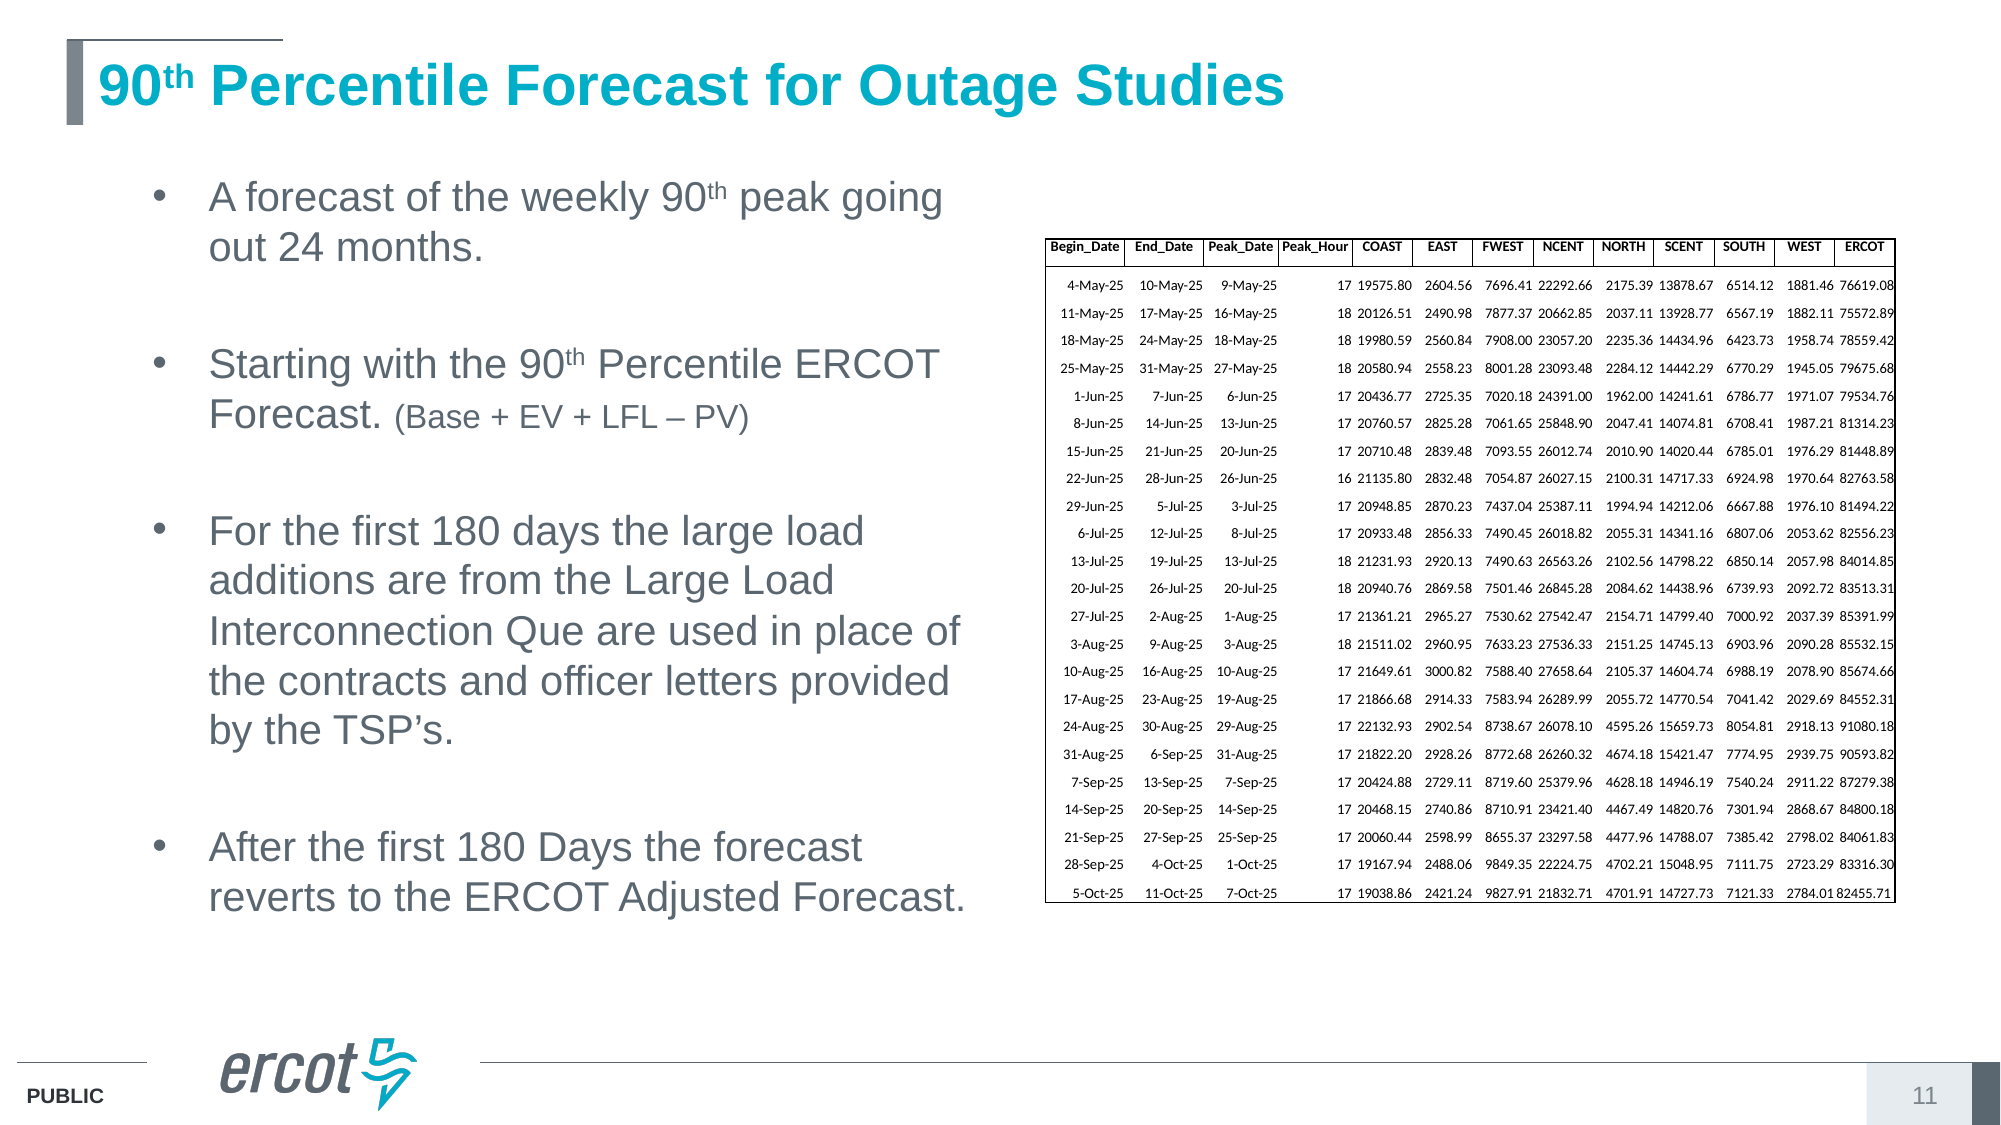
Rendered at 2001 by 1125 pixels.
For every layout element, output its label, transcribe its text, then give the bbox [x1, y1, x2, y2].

table_cell 27658.64 [1533, 653, 1594, 681]
table_cell 14-Jun-25 [1125, 405, 1204, 432]
table_cell 18 [1278, 570, 1352, 598]
table_cell 21866.68 [1352, 681, 1413, 708]
table_cell 1958.74 [1774, 322, 1835, 350]
table_cell 7583.94 [1473, 681, 1533, 708]
table_cell 2902.54 [1413, 708, 1473, 736]
table_cell 22-Jun-25 [1046, 460, 1125, 488]
table_cell 6-Sep-25 [1125, 736, 1204, 763]
table_cell 9827.91 [1473, 874, 1533, 902]
table_header EAST [1413, 240, 1472, 266]
table_cell 27-Jul-25 [1046, 598, 1125, 625]
table_cell 7-Sep-25 [1204, 763, 1278, 791]
table_cell 7385.42 [1714, 818, 1774, 846]
table_cell 20940.76 [1352, 570, 1413, 598]
table_cell 3-Aug-25 [1204, 625, 1278, 653]
table_cell 25-May-25 [1046, 350, 1125, 377]
table_cell 13928.77 [1654, 294, 1714, 322]
table_cell 2421.24 [1413, 874, 1473, 902]
table_cell 26289.99 [1533, 681, 1594, 708]
table_cell 2723.29 [1774, 846, 1835, 874]
table_cell 9-Aug-25 [1125, 625, 1204, 653]
table_cell 7530.62 [1473, 598, 1533, 625]
table_cell 20710.48 [1352, 432, 1413, 460]
table_cell 8655.37 [1473, 818, 1533, 846]
table_cell 4702.21 [1594, 846, 1654, 874]
table_cell 90593.82 [1835, 736, 1894, 763]
table_cell 20662.85 [1533, 294, 1594, 322]
table_cell 18 [1278, 294, 1352, 322]
table_cell 14727.73 [1654, 874, 1714, 902]
table_cell 29-Jun-25 [1046, 488, 1125, 515]
table_cell 2047.41 [1594, 405, 1654, 432]
table_cell 78559.42 [1835, 322, 1894, 350]
table_cell 2090.28 [1774, 625, 1835, 653]
table_cell 2037.11 [1594, 294, 1654, 322]
table_cell 2154.71 [1594, 598, 1654, 625]
table_cell 26-Jul-25 [1125, 570, 1204, 598]
table_cell 19038.86 [1352, 874, 1413, 902]
table_cell 75572.89 [1835, 294, 1894, 322]
table_cell 17 [1278, 653, 1352, 681]
table_cell 26018.82 [1533, 515, 1594, 543]
table_cell 83316.30 [1835, 846, 1894, 874]
table_cell 21832.71 [1533, 874, 1594, 902]
table_cell 2914.33 [1413, 681, 1473, 708]
table_cell 26012.74 [1533, 432, 1594, 460]
table_cell 26563.26 [1533, 543, 1594, 570]
table_cell 22132.93 [1352, 708, 1413, 736]
table_cell 15048.95 [1654, 846, 1714, 874]
table_cell 7000.92 [1714, 598, 1774, 625]
table_cell 22224.75 [1533, 846, 1594, 874]
table_cell 82763.58 [1835, 460, 1894, 488]
table_cell 6739.93 [1714, 570, 1774, 598]
table_cell 21649.61 [1352, 653, 1413, 681]
table_cell 19167.94 [1352, 846, 1413, 874]
table_cell 2784.01 [1774, 874, 1835, 902]
table_cell 87279.38 [1835, 763, 1894, 791]
table_cell 2151.25 [1594, 625, 1654, 653]
table_cell 2558.23 [1413, 350, 1473, 377]
table_cell 14438.96 [1654, 570, 1714, 598]
table_cell 2604.56 [1413, 267, 1473, 294]
table_cell 2560.84 [1413, 322, 1473, 350]
table_cell 2960.95 [1413, 625, 1473, 653]
table_cell 82455.71 [1835, 874, 1894, 902]
table_cell 2939.75 [1774, 736, 1835, 763]
table_cell 2870.23 [1413, 488, 1473, 515]
table_cell 1971.07 [1774, 377, 1835, 405]
table_cell 2911.22 [1774, 763, 1835, 791]
table_cell 14-Sep-25 [1204, 791, 1278, 818]
table_cell 28-Sep-25 [1046, 846, 1125, 874]
table_cell 85532.15 [1835, 625, 1894, 653]
table_cell 2037.39 [1774, 598, 1835, 625]
table_cell 4-May-25 [1046, 267, 1125, 294]
table_cell 84061.83 [1835, 818, 1894, 846]
table_cell 13-Jul-25 [1046, 543, 1125, 570]
table_cell 1-Oct-25 [1204, 846, 1278, 874]
table_cell 1881.46 [1774, 267, 1835, 294]
table_cell 16-May-25 [1204, 294, 1278, 322]
table_cell 2053.62 [1774, 515, 1835, 543]
table_cell 2055.72 [1594, 681, 1654, 708]
table_cell 14241.61 [1654, 377, 1714, 405]
table_cell 30-Aug-25 [1125, 708, 1204, 736]
table_cell 17 [1278, 791, 1352, 818]
table_cell 2235.36 [1594, 322, 1654, 350]
table_cell 6-Jun-25 [1204, 377, 1278, 405]
title 90th Percentile Forecast for Outage Studies [83, 39, 1934, 125]
table_cell 1994.94 [1594, 488, 1654, 515]
table_cell 7054.87 [1473, 460, 1533, 488]
table_cell 7020.18 [1473, 377, 1533, 405]
table_cell 2839.48 [1413, 432, 1473, 460]
table_cell 17 [1278, 405, 1352, 432]
table_cell 2740.86 [1413, 791, 1473, 818]
table_cell 19-Jul-25 [1125, 543, 1204, 570]
table_cell 11-Oct-25 [1125, 874, 1204, 902]
table_cell 7877.37 [1473, 294, 1533, 322]
table_cell 6924.98 [1714, 460, 1774, 488]
table_cell 14604.74 [1654, 653, 1714, 681]
table_cell 6567.19 [1714, 294, 1774, 322]
table_cell 20-Jul-25 [1046, 570, 1125, 598]
table_cell 31-Aug-25 [1046, 736, 1125, 763]
table_cell 1976.29 [1774, 432, 1835, 460]
table_cell 25848.90 [1533, 405, 1594, 432]
table_cell 20580.94 [1352, 350, 1413, 377]
table_cell 21-Sep-25 [1046, 818, 1125, 846]
table_header NCENT [1534, 240, 1593, 266]
table_cell 2920.13 [1413, 543, 1473, 570]
table_cell 2798.02 [1774, 818, 1835, 846]
table_cell 24-Aug-25 [1046, 708, 1125, 736]
table_cell 2856.33 [1413, 515, 1473, 543]
table_cell 17 [1278, 598, 1352, 625]
table_cell 7908.00 [1473, 322, 1533, 350]
table_cell 17 [1278, 515, 1352, 543]
table_cell 7121.33 [1714, 874, 1774, 902]
picture [215, 1032, 421, 1117]
table_cell 7696.41 [1473, 267, 1533, 294]
table_cell 28-Jun-25 [1125, 460, 1204, 488]
table_cell 2078.90 [1774, 653, 1835, 681]
table_cell 4595.26 [1594, 708, 1654, 736]
table_cell 7540.24 [1714, 763, 1774, 791]
table_cell 1962.00 [1594, 377, 1654, 405]
table_cell 2010.90 [1594, 432, 1654, 460]
table_header Begin_Date [1046, 240, 1124, 266]
table_cell 4-Oct-25 [1125, 846, 1204, 874]
table_header ERCOT [1835, 240, 1894, 266]
table_cell 13-Sep-25 [1125, 763, 1204, 791]
table_cell 6785.01 [1714, 432, 1774, 460]
table_cell 7490.63 [1473, 543, 1533, 570]
table_cell 13-Jun-25 [1204, 405, 1278, 432]
table_cell 18-May-25 [1204, 322, 1278, 350]
table_cell 6708.41 [1714, 405, 1774, 432]
table_cell 23093.48 [1533, 350, 1594, 377]
table_cell 4477.96 [1594, 818, 1654, 846]
table_cell 4701.91 [1594, 874, 1654, 902]
table_cell 14820.76 [1654, 791, 1714, 818]
table_cell 14341.16 [1654, 515, 1714, 543]
table_cell 79675.68 [1835, 350, 1894, 377]
table_cell 6903.96 [1714, 625, 1774, 653]
table_cell 29-Aug-25 [1204, 708, 1278, 736]
table_cell 7093.55 [1473, 432, 1533, 460]
table_cell 2928.26 [1413, 736, 1473, 763]
table_cell 25387.11 [1533, 488, 1594, 515]
table_cell 6667.88 [1714, 488, 1774, 515]
table_cell 2490.98 [1413, 294, 1473, 322]
table_cell 6850.14 [1714, 543, 1774, 570]
table_cell 84014.85 [1835, 543, 1894, 570]
table_cell 1976.10 [1774, 488, 1835, 515]
table_cell 13-Jul-25 [1204, 543, 1278, 570]
table_cell 14020.44 [1654, 432, 1714, 460]
table_header End_Date [1125, 240, 1203, 266]
table_cell 8738.67 [1473, 708, 1533, 736]
table_header Peak_Date [1204, 240, 1278, 266]
table_cell 1882.11 [1774, 294, 1835, 322]
table_cell 19575.80 [1352, 267, 1413, 294]
table_cell 18-May-25 [1046, 322, 1125, 350]
table_cell 17 [1278, 432, 1352, 460]
list A forecast of the weekly 90th peak going out 24 months. Starting with the 90th Percentile ERCOT Forecast. (Base + EV + LFL – PV) For the first 180 days the large load additions are from the Large Load Interconnection Que are used in place of the contracts and officer letters provided by the TSP’s. After the first 180 Days the forecast reverts to the ERCOT Adjusted Forecast. [137, 162, 988, 1008]
table_cell 7490.45 [1473, 515, 1533, 543]
table_cell 2965.27 [1413, 598, 1473, 625]
table_cell 4628.18 [1594, 763, 1654, 791]
table_header WEST [1775, 240, 1834, 266]
table_cell 83513.31 [1835, 570, 1894, 598]
table_cell 2284.12 [1594, 350, 1654, 377]
table_cell 1-Jun-25 [1046, 377, 1125, 405]
table_cell 26078.10 [1533, 708, 1594, 736]
table_cell 6-Jul-25 [1046, 515, 1125, 543]
table_cell 14798.22 [1654, 543, 1714, 570]
table_cell 1970.64 [1774, 460, 1835, 488]
table_cell 8719.60 [1473, 763, 1533, 791]
table_cell 4674.18 [1594, 736, 1654, 763]
table_cell 2175.39 [1594, 267, 1654, 294]
table_cell 18 [1278, 625, 1352, 653]
table_cell 85674.66 [1835, 653, 1894, 681]
table_cell 21822.20 [1352, 736, 1413, 763]
table_cell 8-Jul-25 [1204, 515, 1278, 543]
table_cell 14434.96 [1654, 322, 1714, 350]
table_cell 12-Jul-25 [1125, 515, 1204, 543]
table_cell 17 [1278, 681, 1352, 708]
table_header SOUTH [1715, 240, 1774, 266]
table_cell 27542.47 [1533, 598, 1594, 625]
table_cell 7588.40 [1473, 653, 1533, 681]
table_cell 15421.47 [1654, 736, 1714, 763]
table_cell 2105.37 [1594, 653, 1654, 681]
table_cell 21511.02 [1352, 625, 1413, 653]
table_cell 91080.18 [1835, 708, 1894, 736]
table_cell 20933.48 [1352, 515, 1413, 543]
table_cell 2832.48 [1413, 460, 1473, 488]
table_cell 6807.06 [1714, 515, 1774, 543]
table_cell 23057.20 [1533, 322, 1594, 350]
table_cell 23297.58 [1533, 818, 1594, 846]
table_cell 7-Sep-25 [1046, 763, 1125, 791]
table_cell 16 [1278, 460, 1352, 488]
table_cell 20060.44 [1352, 818, 1413, 846]
table_cell 8710.91 [1473, 791, 1533, 818]
table_cell 27536.33 [1533, 625, 1594, 653]
table_cell 2102.56 [1594, 543, 1654, 570]
table_cell 26845.28 [1533, 570, 1594, 598]
table_cell 9-May-25 [1204, 267, 1278, 294]
table_cell 9849.35 [1473, 846, 1533, 874]
table_cell 2598.99 [1413, 818, 1473, 846]
table_cell 6514.12 [1714, 267, 1774, 294]
table_cell 6770.29 [1714, 350, 1774, 377]
table_cell 8-Jun-25 [1046, 405, 1125, 432]
table_cell 6988.19 [1714, 653, 1774, 681]
table_cell 16-Aug-25 [1125, 653, 1204, 681]
table_header FWEST [1473, 240, 1533, 266]
table_cell 3-Aug-25 [1046, 625, 1125, 653]
table_cell 13878.67 [1654, 267, 1714, 294]
table_cell 2488.06 [1413, 846, 1473, 874]
table_cell 7501.46 [1473, 570, 1533, 598]
table_cell 14074.81 [1654, 405, 1714, 432]
table_cell 17 [1278, 736, 1352, 763]
table_cell 5-Oct-25 [1046, 874, 1125, 902]
table_cell 6423.73 [1714, 322, 1774, 350]
table_cell 8772.68 [1473, 736, 1533, 763]
table_cell 14770.54 [1654, 681, 1714, 708]
table_cell 24-May-25 [1125, 322, 1204, 350]
table_cell 2918.13 [1774, 708, 1835, 736]
table_cell 23421.40 [1533, 791, 1594, 818]
slide_number 11 [1866, 1076, 1984, 1113]
table_cell 2869.58 [1413, 570, 1473, 598]
table_cell 7633.23 [1473, 625, 1533, 653]
table_cell 20-Jun-25 [1204, 432, 1278, 460]
table_cell 2100.31 [1594, 460, 1654, 488]
table_cell 10-Aug-25 [1046, 653, 1125, 681]
table_cell 21-Jun-25 [1125, 432, 1204, 460]
table_cell 8054.81 [1714, 708, 1774, 736]
table_cell 22292.66 [1533, 267, 1594, 294]
table_cell 27-Sep-25 [1125, 818, 1204, 846]
table_cell 7301.94 [1714, 791, 1774, 818]
table_cell 25379.96 [1533, 763, 1594, 791]
table_cell 1-Aug-25 [1204, 598, 1278, 625]
table_cell 14745.13 [1654, 625, 1714, 653]
table_cell 14799.40 [1654, 598, 1714, 625]
table_cell 23-Aug-25 [1125, 681, 1204, 708]
table_header COAST [1353, 240, 1412, 266]
table_cell 2057.98 [1774, 543, 1835, 570]
table_cell 24391.00 [1533, 377, 1594, 405]
table_header NORTH [1594, 240, 1653, 266]
table_cell 3-Jul-25 [1204, 488, 1278, 515]
table_cell 81494.22 [1835, 488, 1894, 515]
table_cell 10-May-25 [1125, 267, 1204, 294]
table_cell 1945.05 [1774, 350, 1835, 377]
table_cell 2729.11 [1413, 763, 1473, 791]
table_cell 20-Sep-25 [1125, 791, 1204, 818]
table_cell 17-Aug-25 [1046, 681, 1125, 708]
table_cell 20948.85 [1352, 488, 1413, 515]
table_cell 7041.42 [1714, 681, 1774, 708]
table_cell 7-Jun-25 [1125, 377, 1204, 405]
table_cell 18 [1278, 322, 1352, 350]
table_cell 14442.29 [1654, 350, 1714, 377]
table_cell 17 [1278, 708, 1352, 736]
table_cell 82556.23 [1835, 515, 1894, 543]
table_cell 20436.77 [1352, 377, 1413, 405]
table_cell 81448.89 [1835, 432, 1894, 460]
table_cell 2092.72 [1774, 570, 1835, 598]
table_cell 14717.33 [1654, 460, 1714, 488]
table_cell 17 [1278, 488, 1352, 515]
table_cell 81314.23 [1835, 405, 1894, 432]
table_cell 76619.08 [1835, 267, 1894, 294]
table_cell 2725.35 [1413, 377, 1473, 405]
table_cell 20424.88 [1352, 763, 1413, 791]
table_cell 26260.32 [1533, 736, 1594, 763]
table_cell 7437.04 [1473, 488, 1533, 515]
table_cell 31-Aug-25 [1204, 736, 1278, 763]
table_cell 2825.28 [1413, 405, 1473, 432]
table_cell 17 [1278, 874, 1352, 902]
table_cell 20126.51 [1352, 294, 1413, 322]
table_cell 5-Jul-25 [1125, 488, 1204, 515]
table_cell 26-Jun-25 [1204, 460, 1278, 488]
table_cell 2-Aug-25 [1125, 598, 1204, 625]
table_cell 14-Sep-25 [1046, 791, 1125, 818]
table_cell 17 [1278, 377, 1352, 405]
table_cell 14788.07 [1654, 818, 1714, 846]
table_cell 17 [1278, 763, 1352, 791]
table_cell 25-Sep-25 [1204, 818, 1278, 846]
table_cell 18 [1278, 350, 1352, 377]
table_cell 2084.62 [1594, 570, 1654, 598]
table_cell 7-Oct-25 [1204, 874, 1278, 902]
table_cell 31-May-25 [1125, 350, 1204, 377]
table_cell 17-May-25 [1125, 294, 1204, 322]
table_cell 7111.75 [1714, 846, 1774, 874]
table_cell 11-May-25 [1046, 294, 1125, 322]
table_cell 84800.18 [1835, 791, 1894, 818]
table_cell 19980.59 [1352, 322, 1413, 350]
table_cell 14212.06 [1654, 488, 1714, 515]
table_cell 15-Jun-25 [1046, 432, 1125, 460]
table_cell 2055.31 [1594, 515, 1654, 543]
table_cell 79534.76 [1835, 377, 1894, 405]
table_cell 21361.21 [1352, 598, 1413, 625]
table_cell 3000.82 [1413, 653, 1473, 681]
table_cell 26027.15 [1533, 460, 1594, 488]
table_cell 8001.28 [1473, 350, 1533, 377]
table_cell 20760.57 [1352, 405, 1413, 432]
table_cell 17 [1278, 818, 1352, 846]
table_cell 2868.67 [1774, 791, 1835, 818]
table_cell 18 [1278, 543, 1352, 570]
table_cell 85391.99 [1835, 598, 1894, 625]
table_cell 6786.77 [1714, 377, 1774, 405]
table_header SCENT [1654, 240, 1714, 266]
table_cell 20-Jul-25 [1204, 570, 1278, 598]
table_cell 7774.95 [1714, 736, 1774, 763]
table_cell 1987.21 [1774, 405, 1835, 432]
table_cell 20468.15 [1352, 791, 1413, 818]
table_cell 4467.49 [1594, 791, 1654, 818]
table_cell 7061.65 [1473, 405, 1533, 432]
table_cell 27-May-25 [1204, 350, 1278, 377]
table_cell 14946.19 [1654, 763, 1714, 791]
table_cell 17 [1278, 846, 1352, 874]
table_cell 21231.93 [1352, 543, 1413, 570]
table_cell 2029.69 [1774, 681, 1835, 708]
table_cell 17 [1278, 267, 1352, 294]
table_cell 15659.73 [1654, 708, 1714, 736]
table_cell 21135.80 [1352, 460, 1413, 488]
table_cell 19-Aug-25 [1204, 681, 1278, 708]
table_cell 84552.31 [1835, 681, 1894, 708]
table_header Peak_Hour [1279, 240, 1352, 266]
table_cell 10-Aug-25 [1204, 653, 1278, 681]
